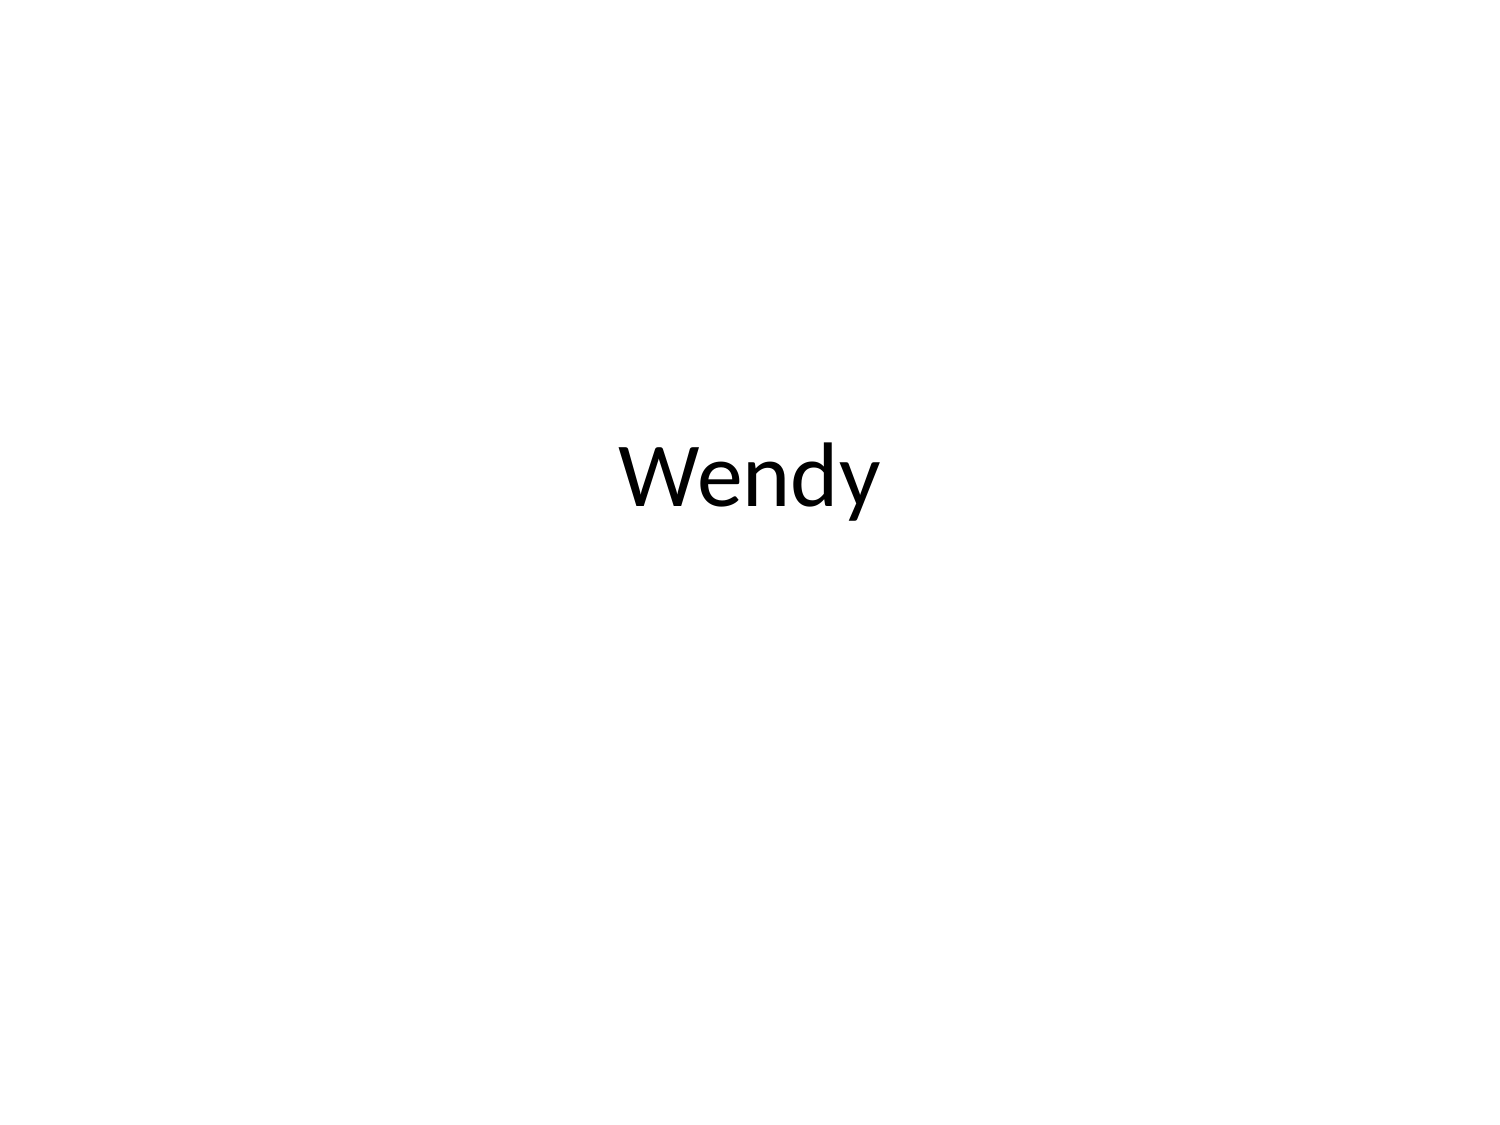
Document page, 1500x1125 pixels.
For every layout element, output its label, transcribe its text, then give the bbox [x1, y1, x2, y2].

title Wendy [112, 349, 1388, 591]
